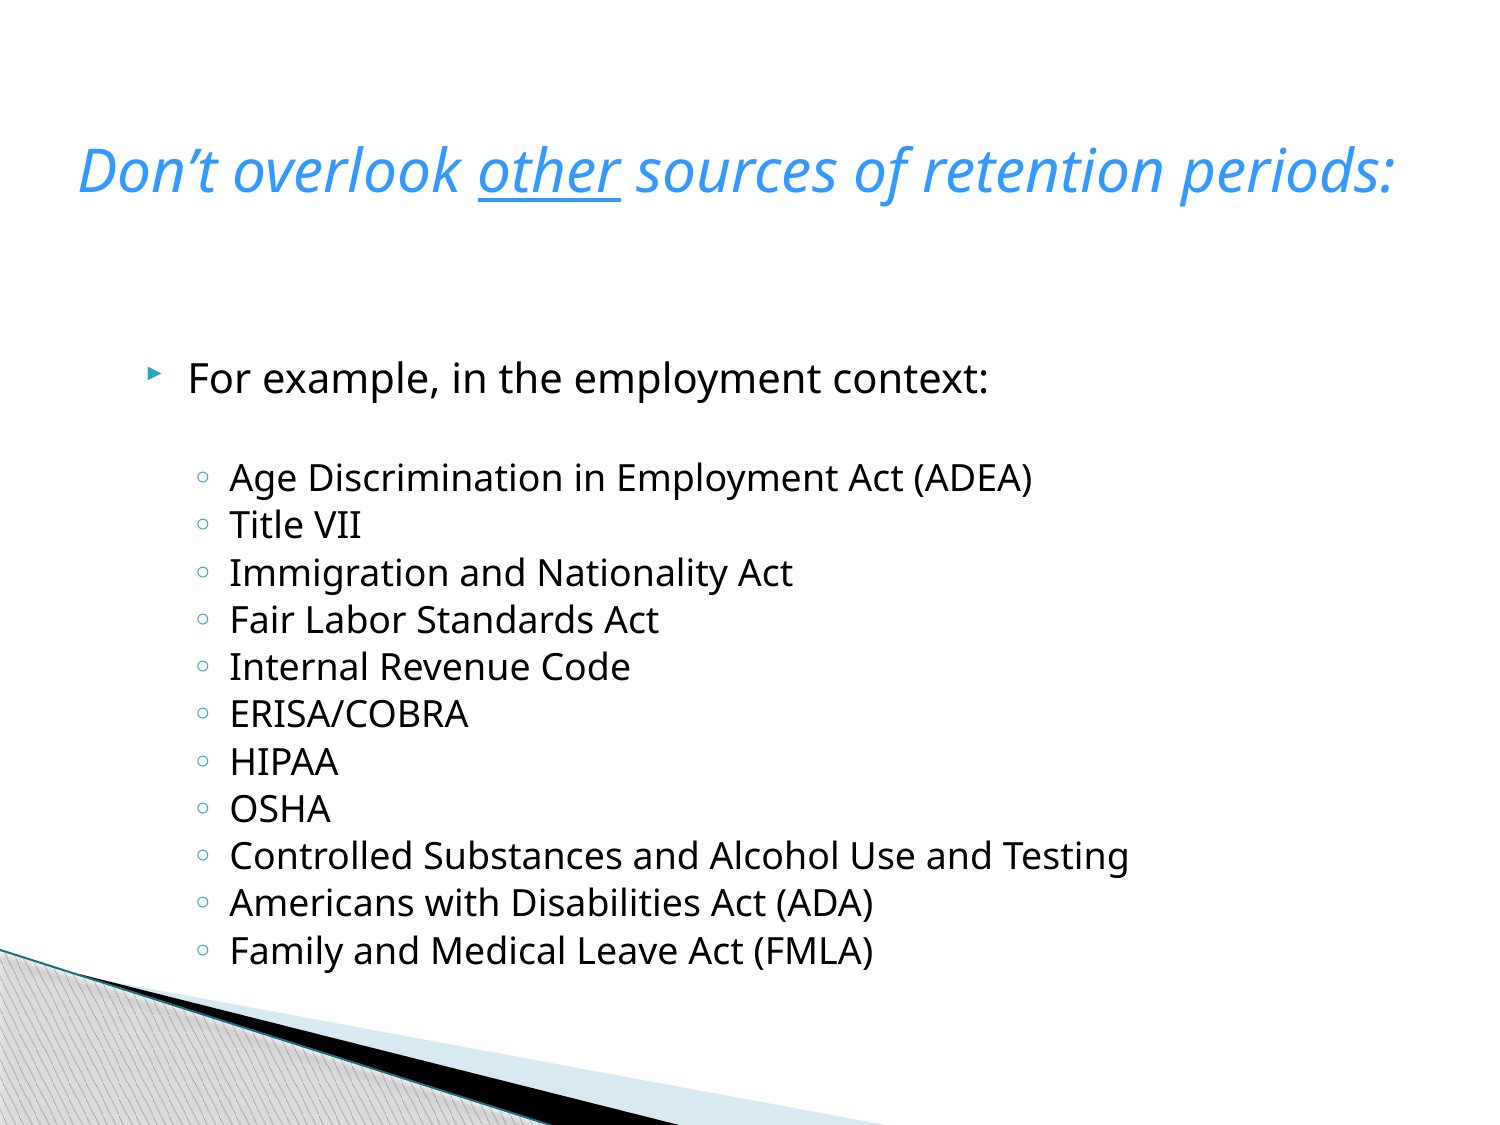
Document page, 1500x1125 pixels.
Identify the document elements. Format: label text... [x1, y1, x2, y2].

list For example, in the employment context: Age Discrimination in Employment Act (ADEA) Title VII Immigration and Nationality Act Fair Labor Standards Act Internal Revenue Code ERISA/COBRA HIPAA OSHA Controlled Substances and Alcohol Use and Testing Americans with Disabilities Act (ADA) Family and Medical Leave Act (FMLA) [112, 349, 1388, 1101]
title Don’t overlook other sources of retention periods: [50, 125, 1425, 263]
